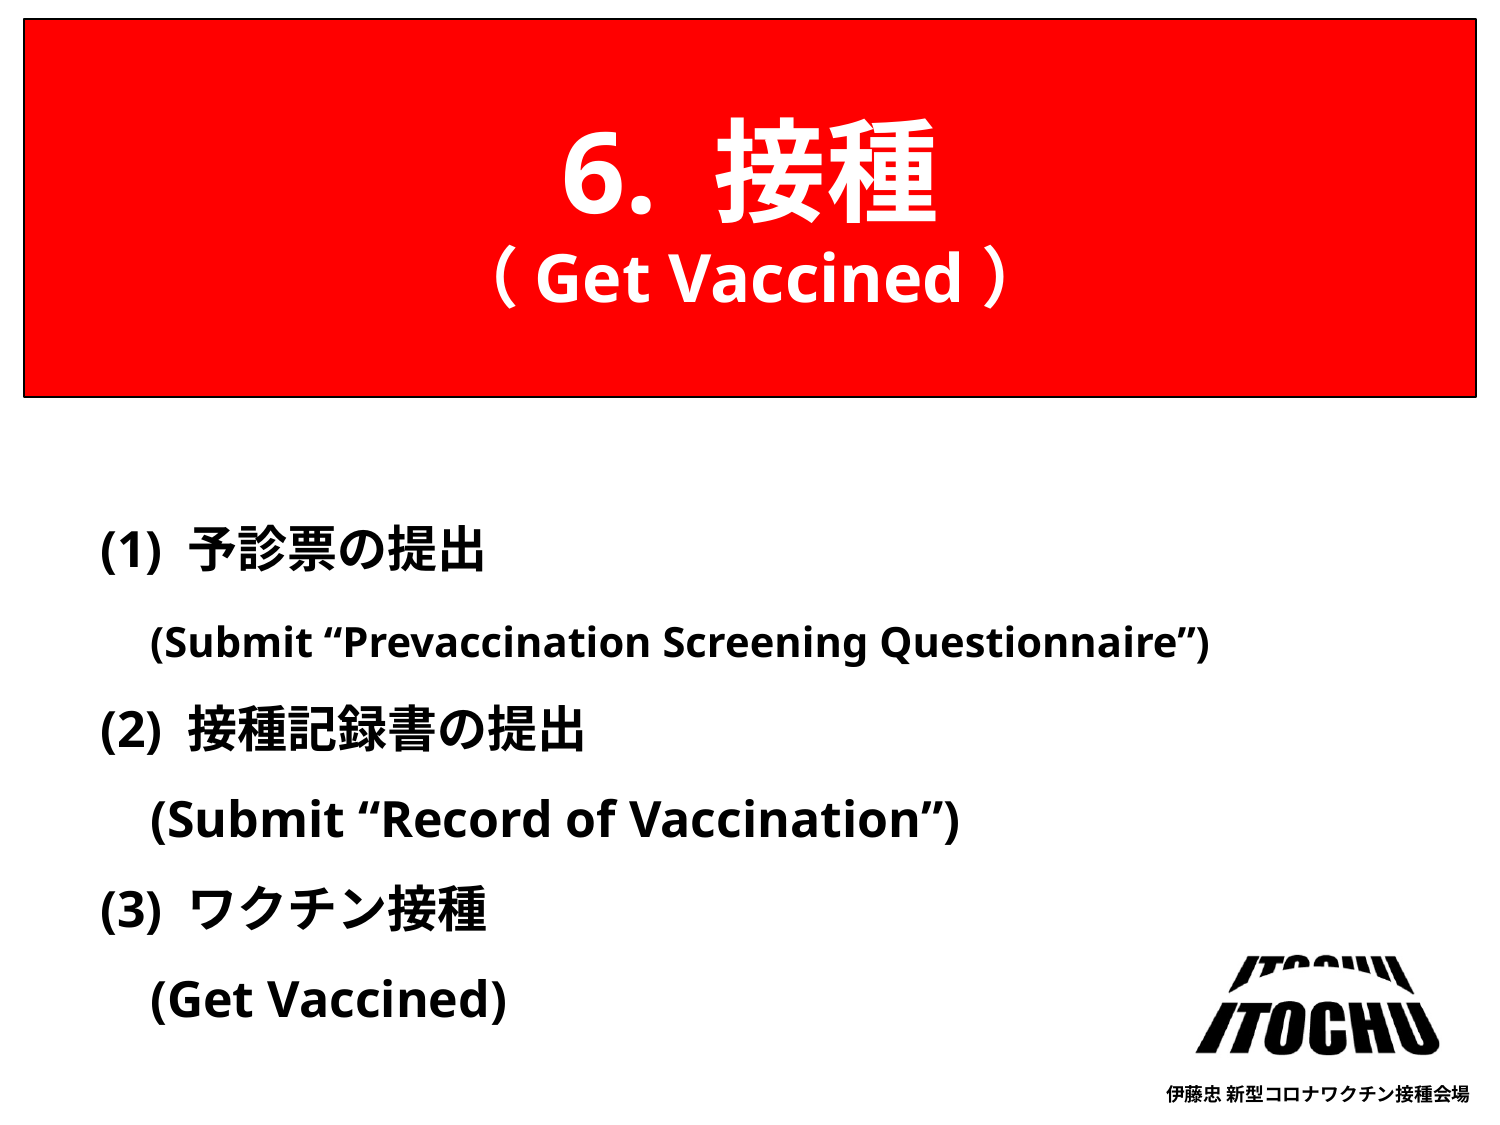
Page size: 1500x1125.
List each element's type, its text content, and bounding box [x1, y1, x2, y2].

picture [1186, 940, 1450, 1068]
text_box 伊藤忠 新型コロナワクチン接種会場 [1145, 1072, 1491, 1116]
text_box 6. 接種 （Get Vaccined） [21, 17, 1479, 399]
text_box (1) 予診票の提出 (Submit “Prevaccination Screening Questionnaire”) (2) 接種記録書の提出 (Submit “Record of Vaccination”) (3) ワクチン接種 (Get Vaccined) [21, 419, 1479, 1096]
